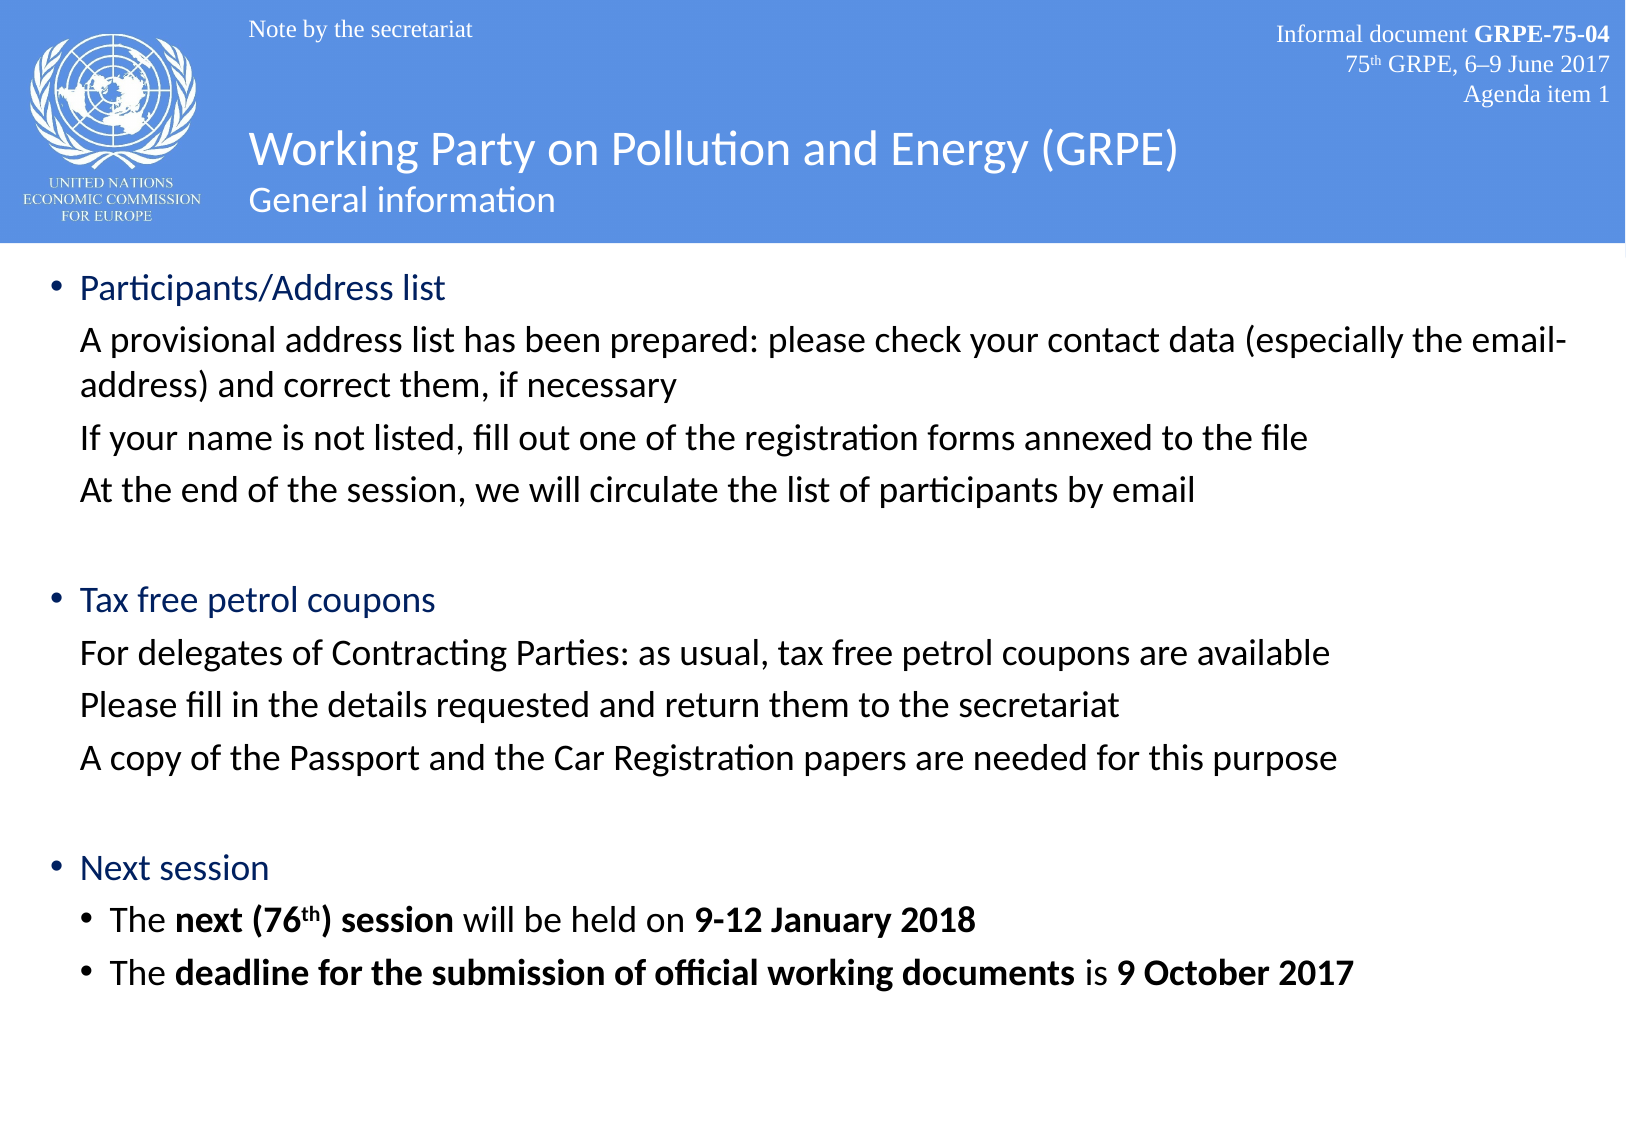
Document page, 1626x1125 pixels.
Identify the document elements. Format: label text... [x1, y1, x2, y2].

list Participants/Address list A provisional address list has been prepared: please check your contact data (especially the email-address) and correct them, if necessary If your name is not listed, fill out one of the registration forms annexed to the file At the end of the session, we will circulate the list of participants by email Tax free petrol coupons For delegates of Contracting Parties: as usual, tax free petrol coupons are available Please fill in the details requested and return them to the secretariat A copy of the Passport and the Car Registration papers are needed for this purpose Next session The next (76th) session will be held on 9-12 January 2018 The deadline for the submission of official working documents is 9 October 2017 [21, 255, 1604, 1106]
text_box Informal document GRPE-75-04 75th GRPE, 6–9 June 2017 Agenda item 1 [1073, 10, 1625, 115]
title Working Party on Pollution and Energy (GRPE) General information [233, 68, 1593, 255]
text_box Note by the secretariat [233, 4, 697, 50]
picture [0, 0, 1626, 1125]
